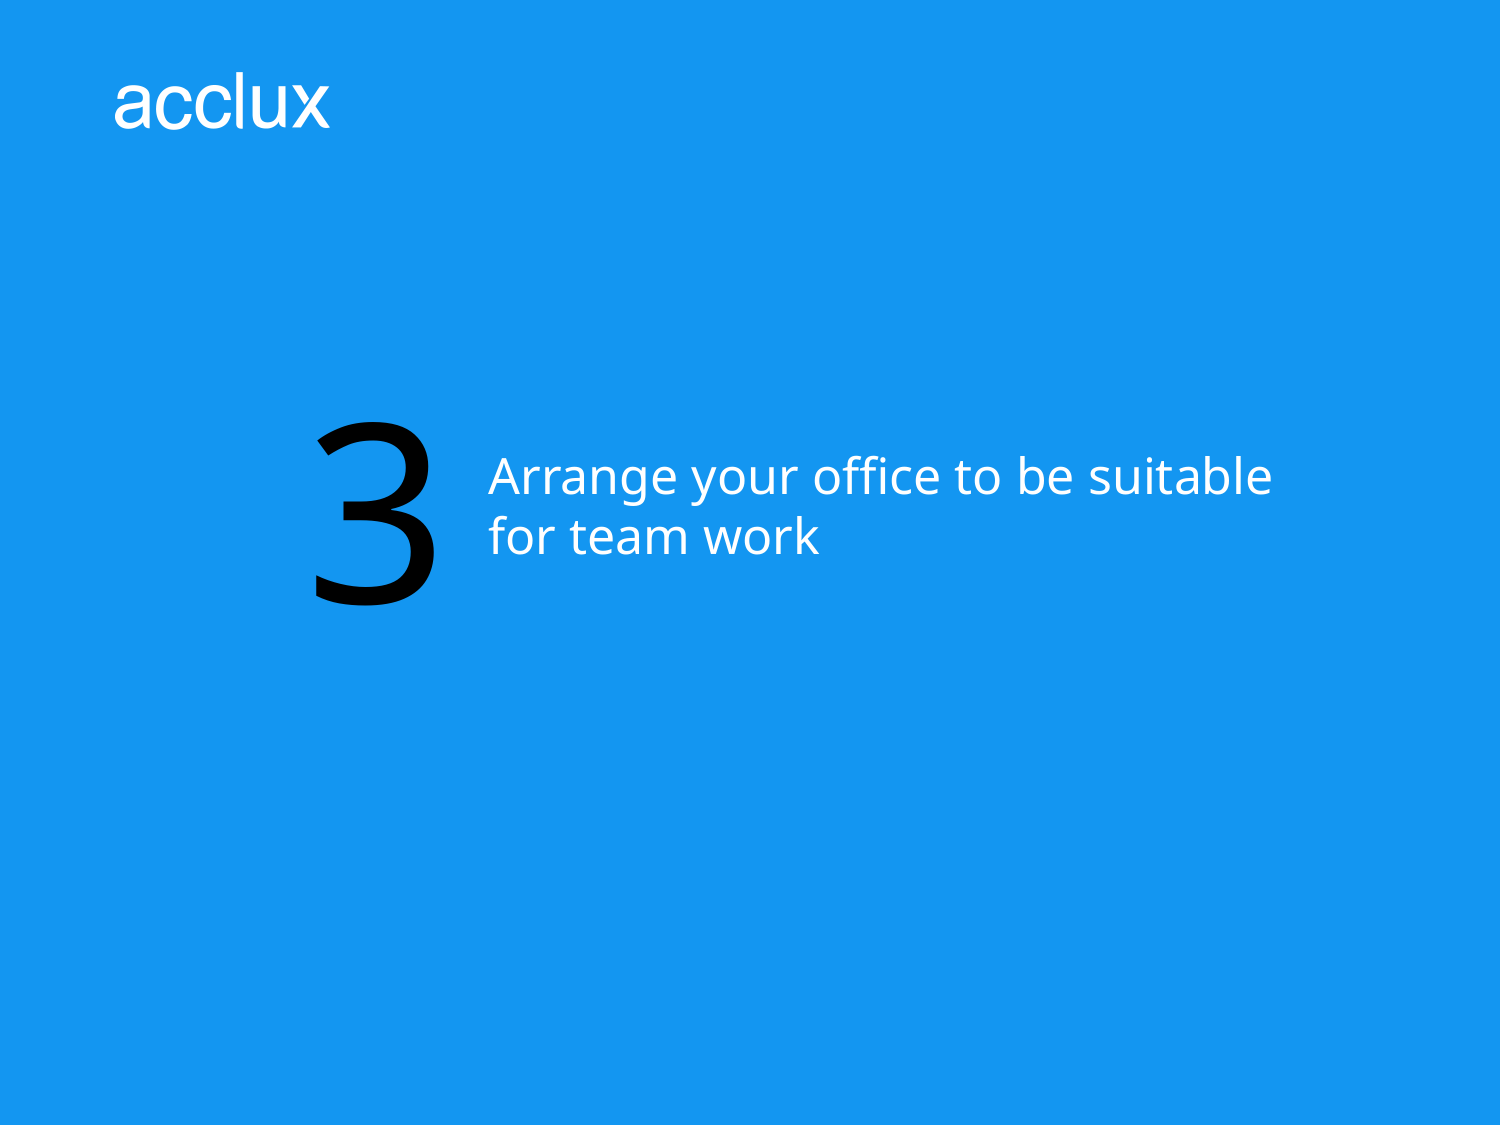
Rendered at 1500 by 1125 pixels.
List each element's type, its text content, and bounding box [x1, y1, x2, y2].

text_box Arrange your office to be suitable for team work [473, 437, 1317, 573]
text_box [0, 0, 1500, 1125]
text_box 3 [290, 346, 354, 662]
picture [115, 71, 330, 131]
